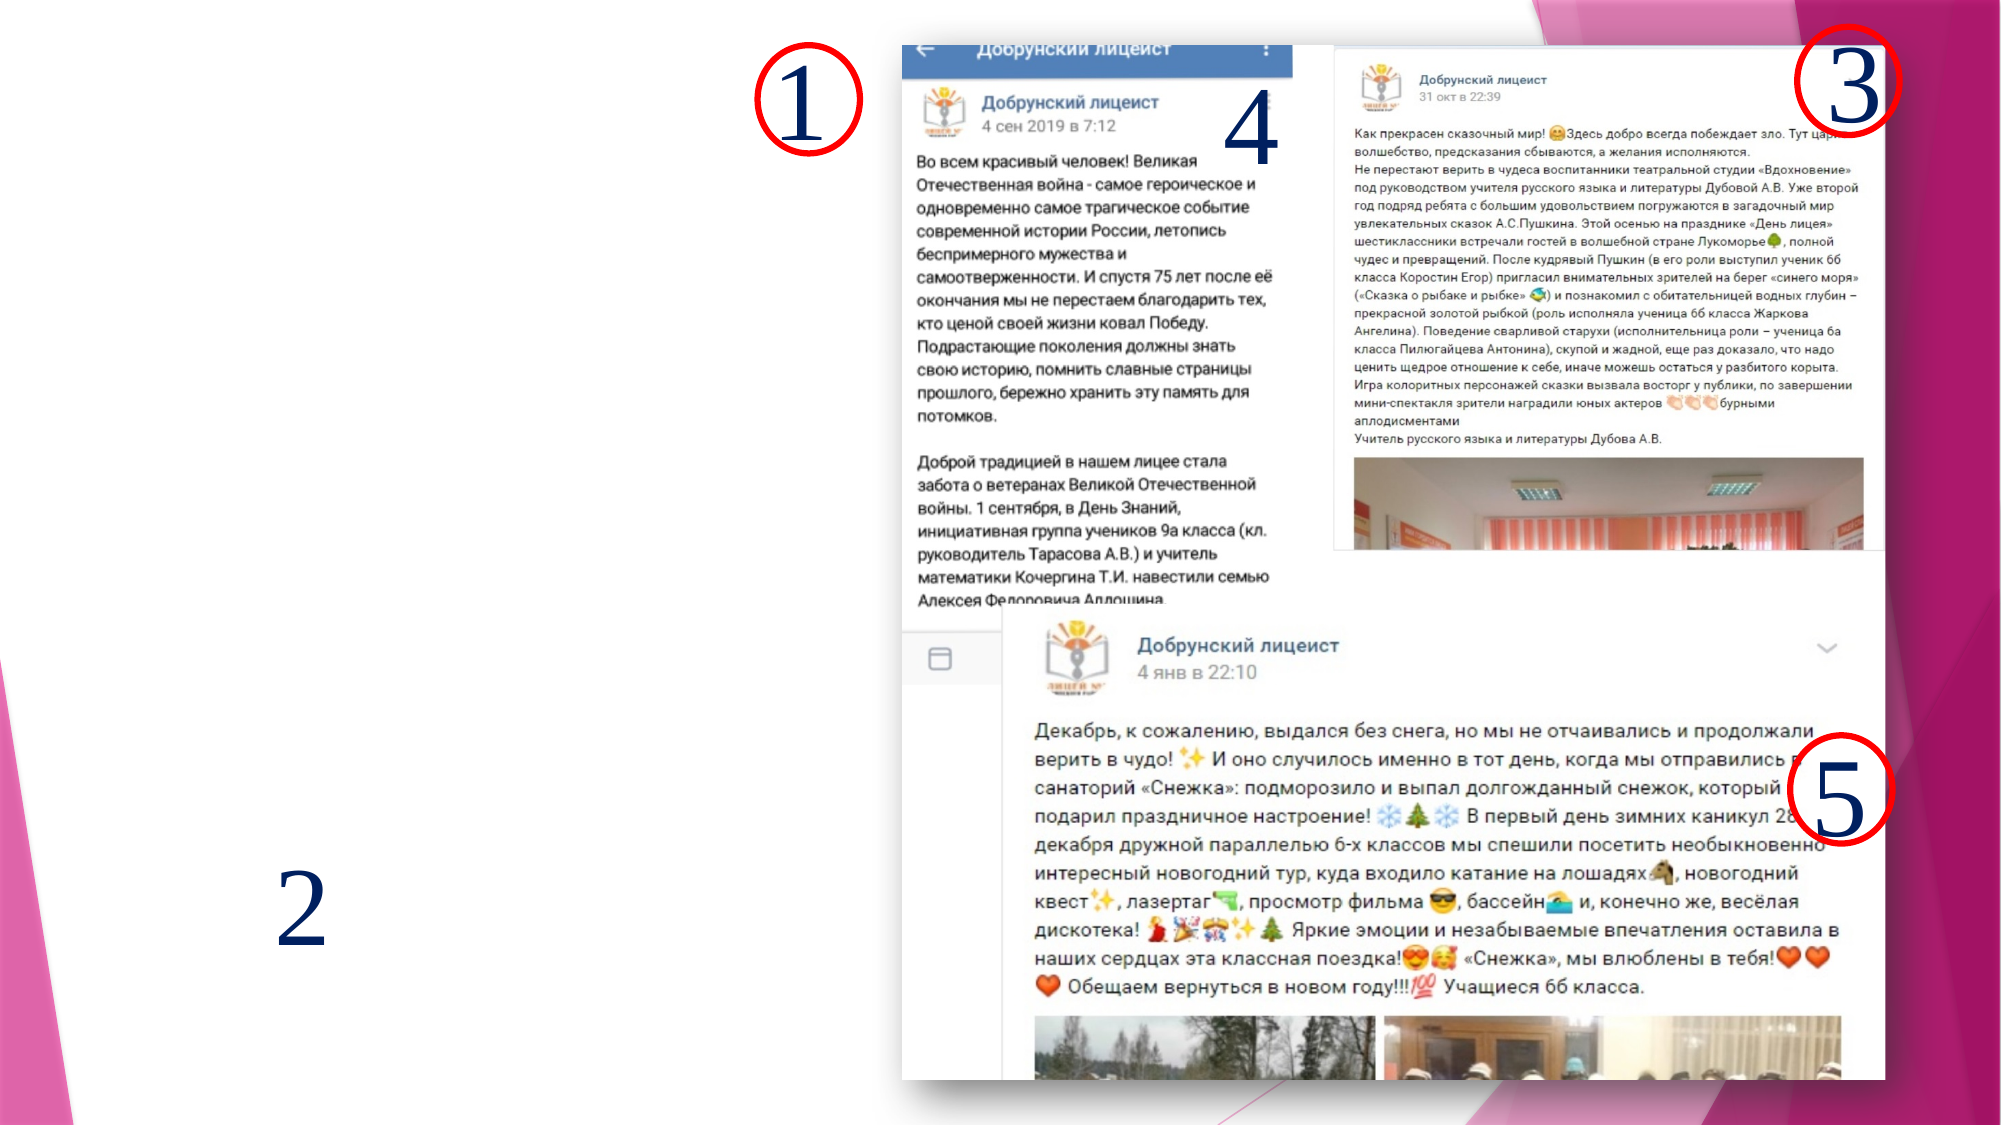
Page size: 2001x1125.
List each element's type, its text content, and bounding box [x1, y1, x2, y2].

picture [901, 44, 1886, 1081]
text_box 2 [259, 825, 363, 976]
text_box 1 [757, 115, 860, 171]
text_box 1 [757, 20, 860, 84]
text_box 3 [1811, 2, 1914, 153]
text_box 5 [1892, 716, 1900, 867]
text_box [1809, 25, 1902, 113]
text_box [755, 43, 862, 155]
